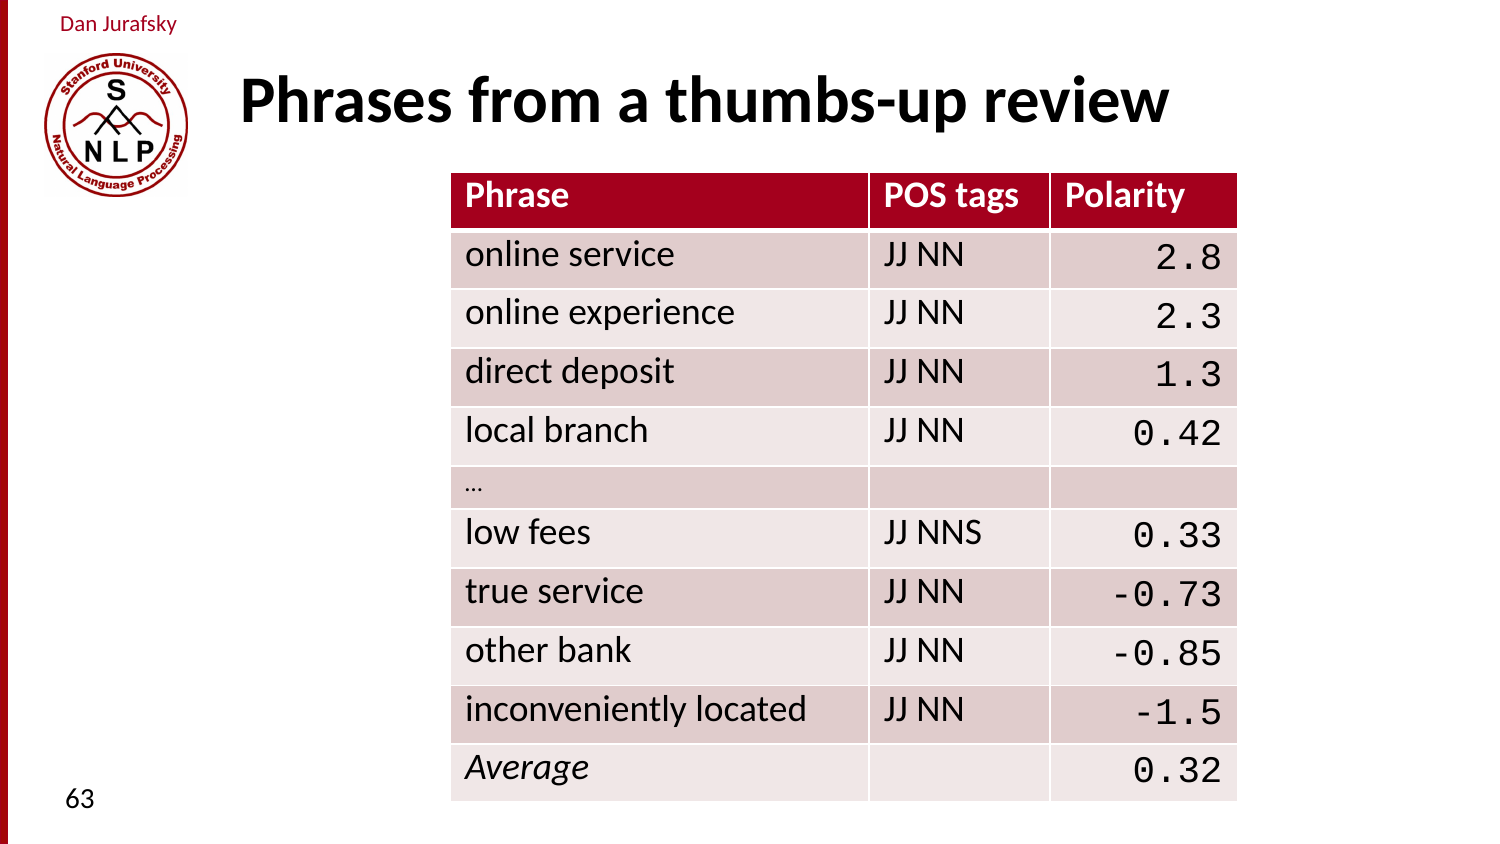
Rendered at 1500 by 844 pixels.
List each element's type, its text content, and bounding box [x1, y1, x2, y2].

table_cell -0.85 [1051, 628, 1237, 685]
table_cell online service [451, 233, 868, 288]
table_cell direct deposit [451, 349, 868, 406]
table_header Polarity [1051, 173, 1237, 228]
table_cell [870, 745, 1049, 801]
table_cell true service [451, 569, 868, 626]
table_cell JJ NN [870, 233, 1049, 288]
table_cell JJ NN [870, 349, 1049, 406]
table_cell JJ NN [870, 569, 1049, 626]
table_cell 0.42 [1051, 408, 1237, 465]
table_cell online experience [451, 290, 868, 347]
table_cell [1051, 467, 1237, 508]
table_cell 2.3 [1051, 290, 1237, 347]
table_cell -0.73 [1051, 569, 1237, 626]
table_cell Average [451, 745, 868, 801]
table_cell 1.3 [1051, 349, 1237, 406]
table_cell other bank [451, 628, 868, 685]
table_cell 0.33 [1051, 510, 1237, 567]
title Phrases from a thumbs-up review [225, 21, 1450, 144]
table_cell JJ NN [870, 408, 1049, 465]
table_cell JJ NN [870, 686, 1049, 743]
table_header POS tags [870, 173, 1049, 228]
table_cell 0.32 [1051, 745, 1237, 801]
slide_number 63 [49, 771, 376, 829]
table_cell inconveniently located [451, 686, 868, 743]
table_cell 2.8 [1051, 233, 1237, 288]
table_cell JJ NNS [870, 510, 1049, 567]
table_cell … [451, 467, 868, 508]
table_cell JJ NN [870, 628, 1049, 685]
table_cell [870, 467, 1049, 508]
table_cell JJ NN [870, 290, 1049, 347]
table_cell local branch [451, 408, 868, 465]
table_cell -1.5 [1051, 686, 1237, 743]
table_header Phrase [451, 173, 868, 228]
picture [44, 53, 188, 197]
table_cell low fees [451, 510, 868, 567]
